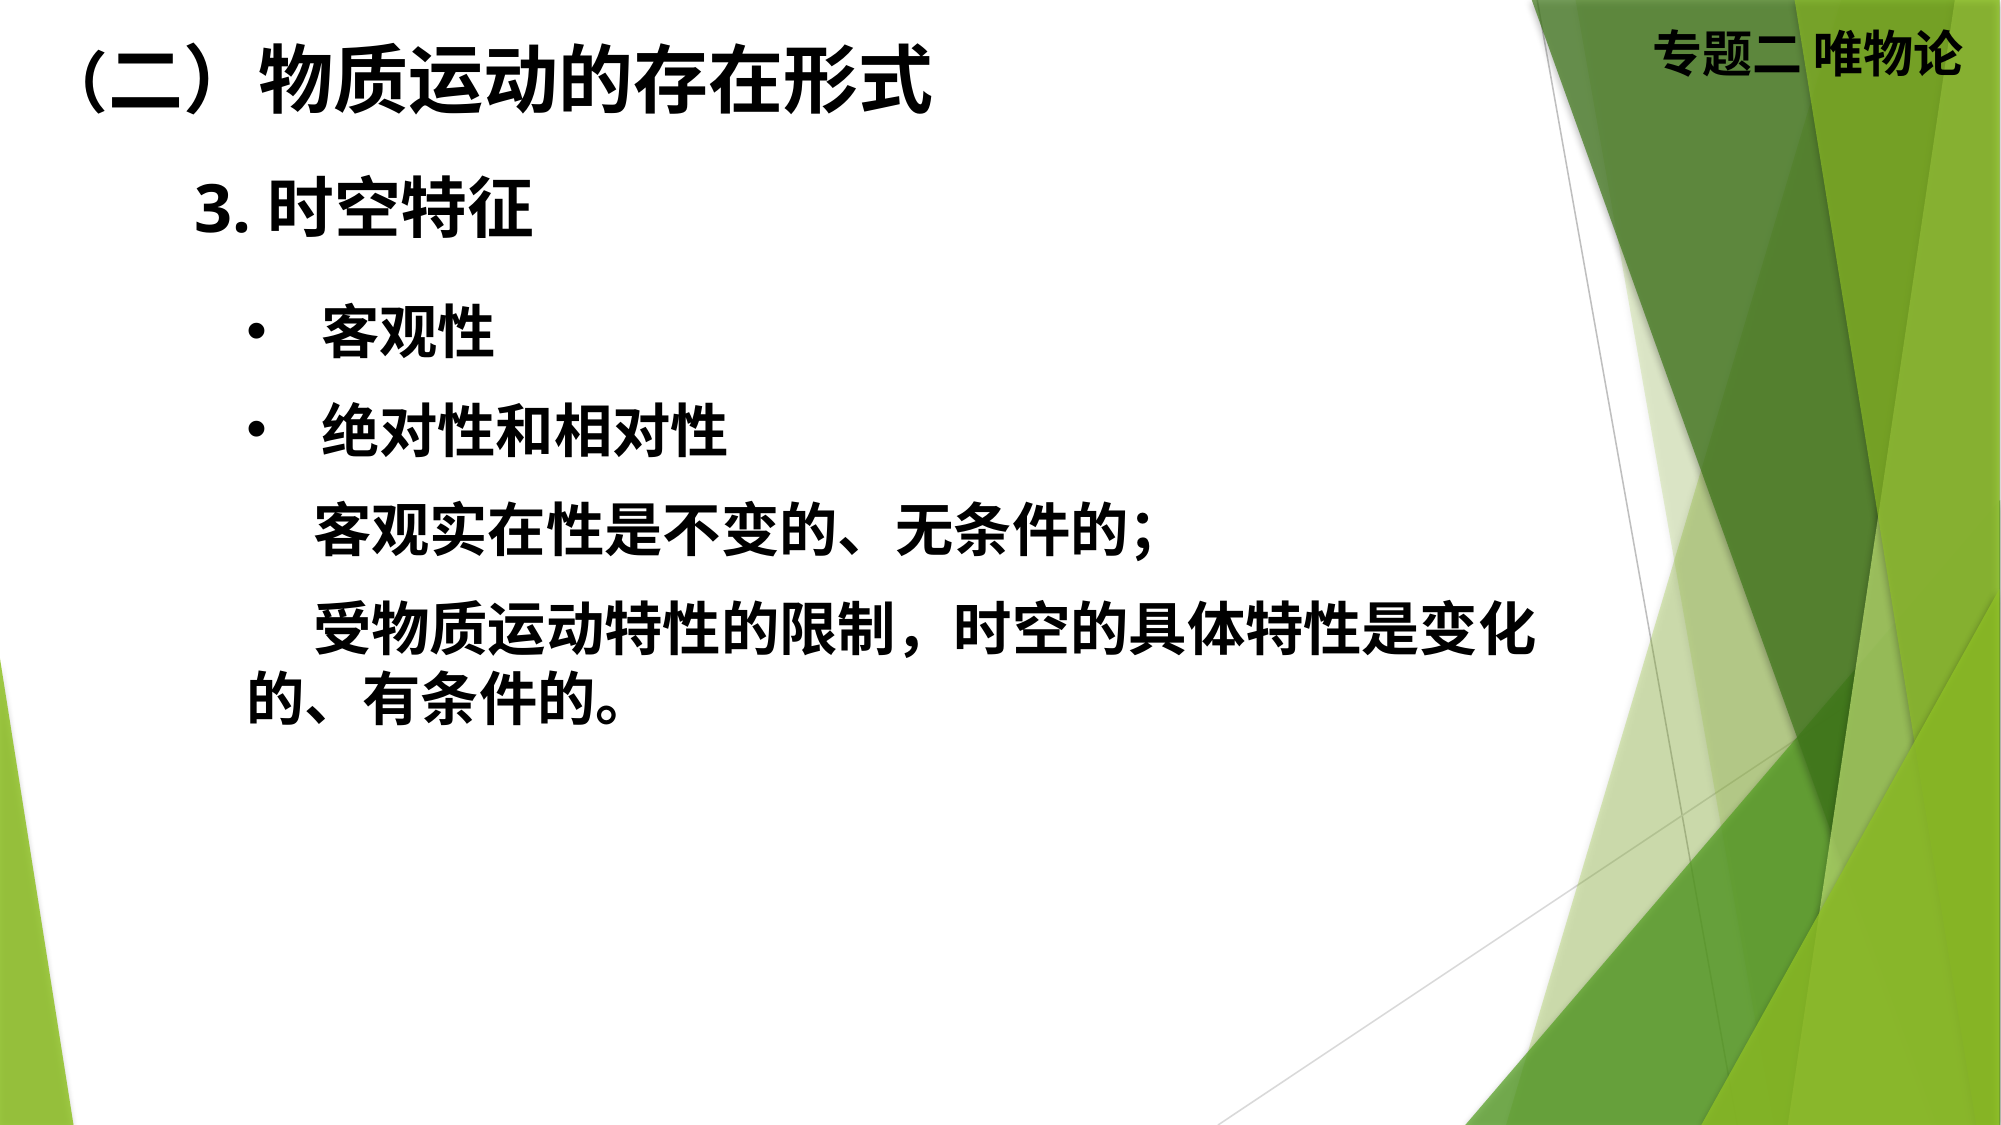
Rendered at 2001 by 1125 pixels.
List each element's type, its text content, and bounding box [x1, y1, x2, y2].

text_box 客观性 绝对性和相对性 客观实在性是不变的、无条件的； 受物质运动特性的限制，时空的具体特性是变化的、有条件的。 [231, 287, 1601, 740]
text_box （二）物质运动的存在形式 [0, 42, 949, 113]
text_box 3.时空特征 [179, 158, 1520, 253]
